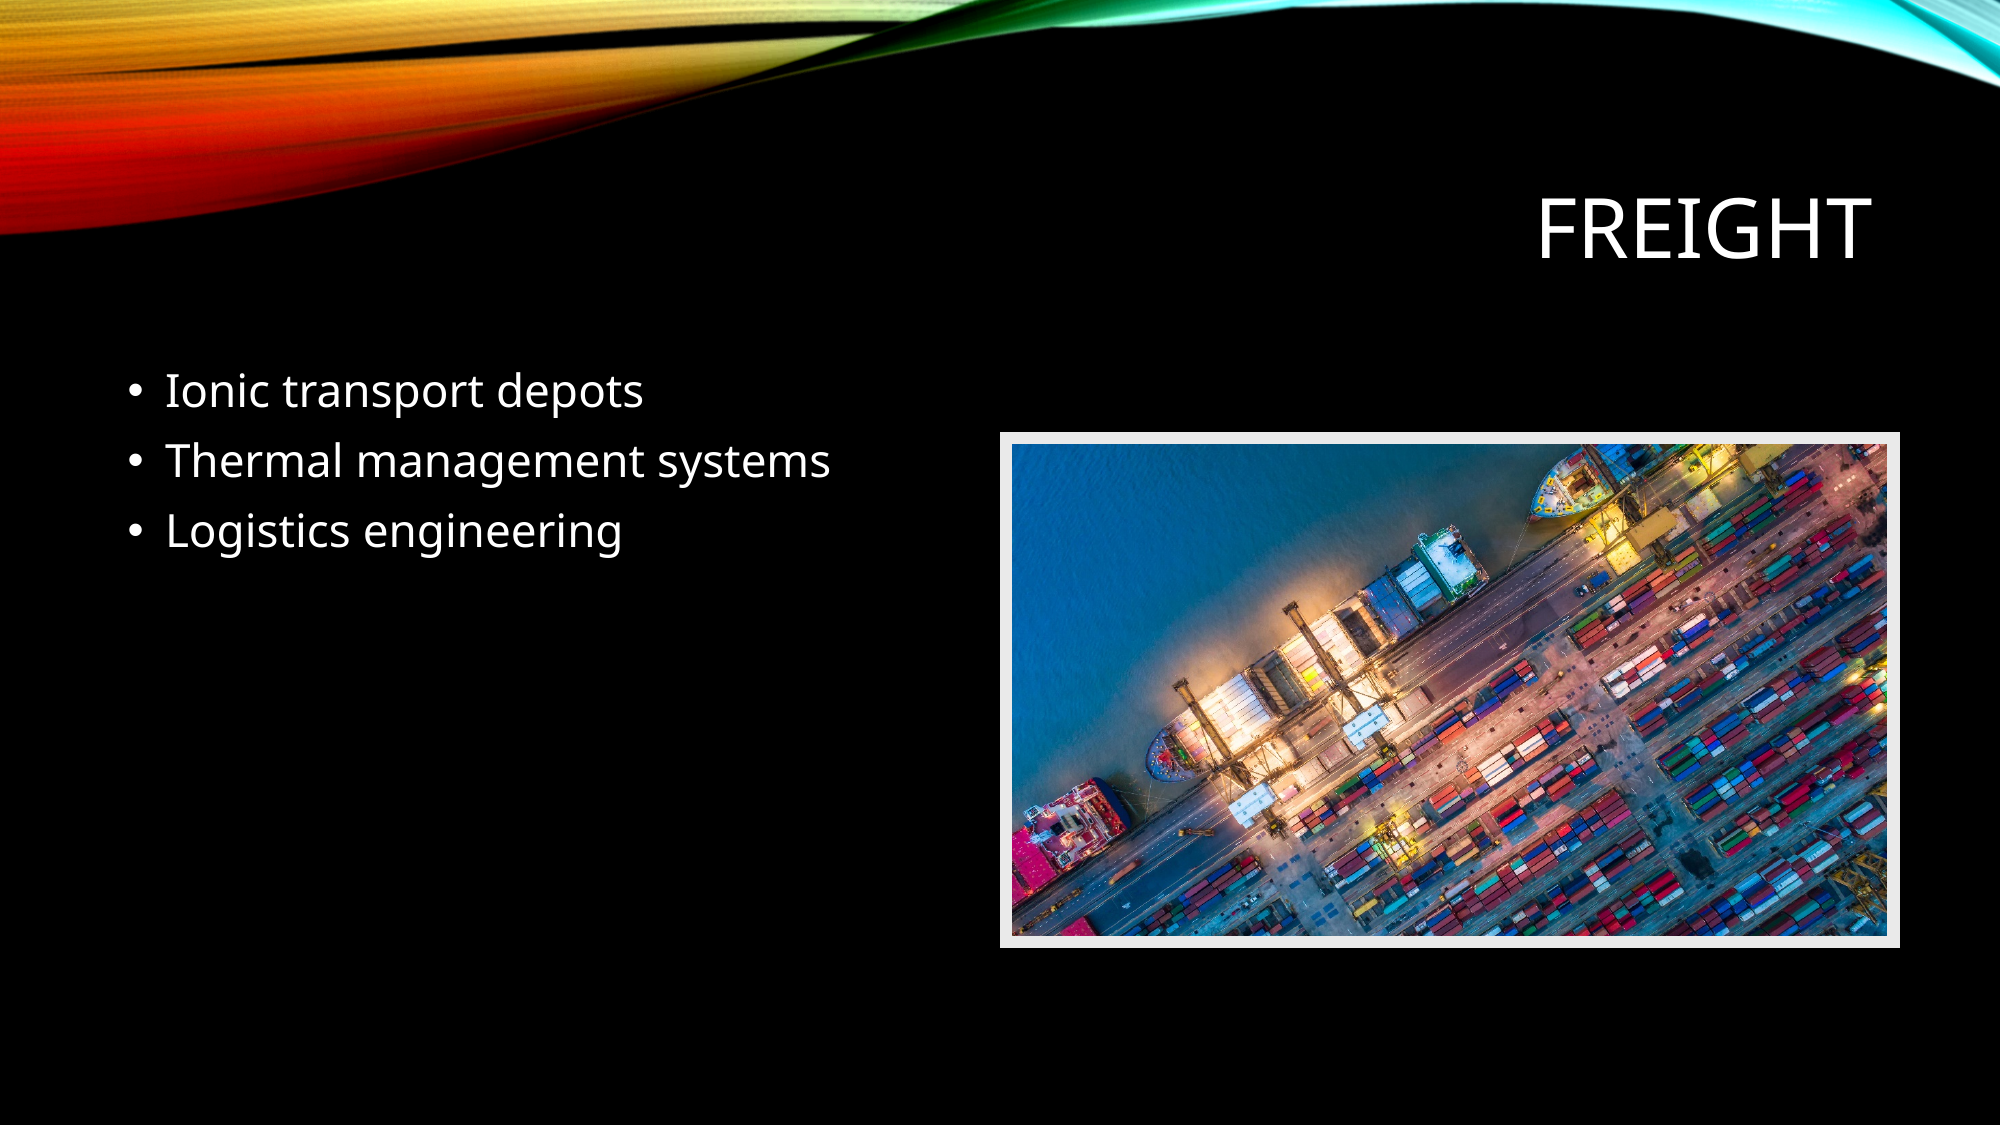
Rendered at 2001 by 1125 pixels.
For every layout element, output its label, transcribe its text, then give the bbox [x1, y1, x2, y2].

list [1012, 443, 1888, 936]
list Ionic transport depots Thermal management systems Logistics engineering [112, 360, 988, 1021]
picture [0, 0, 2000, 237]
title Freight [474, 125, 1888, 338]
